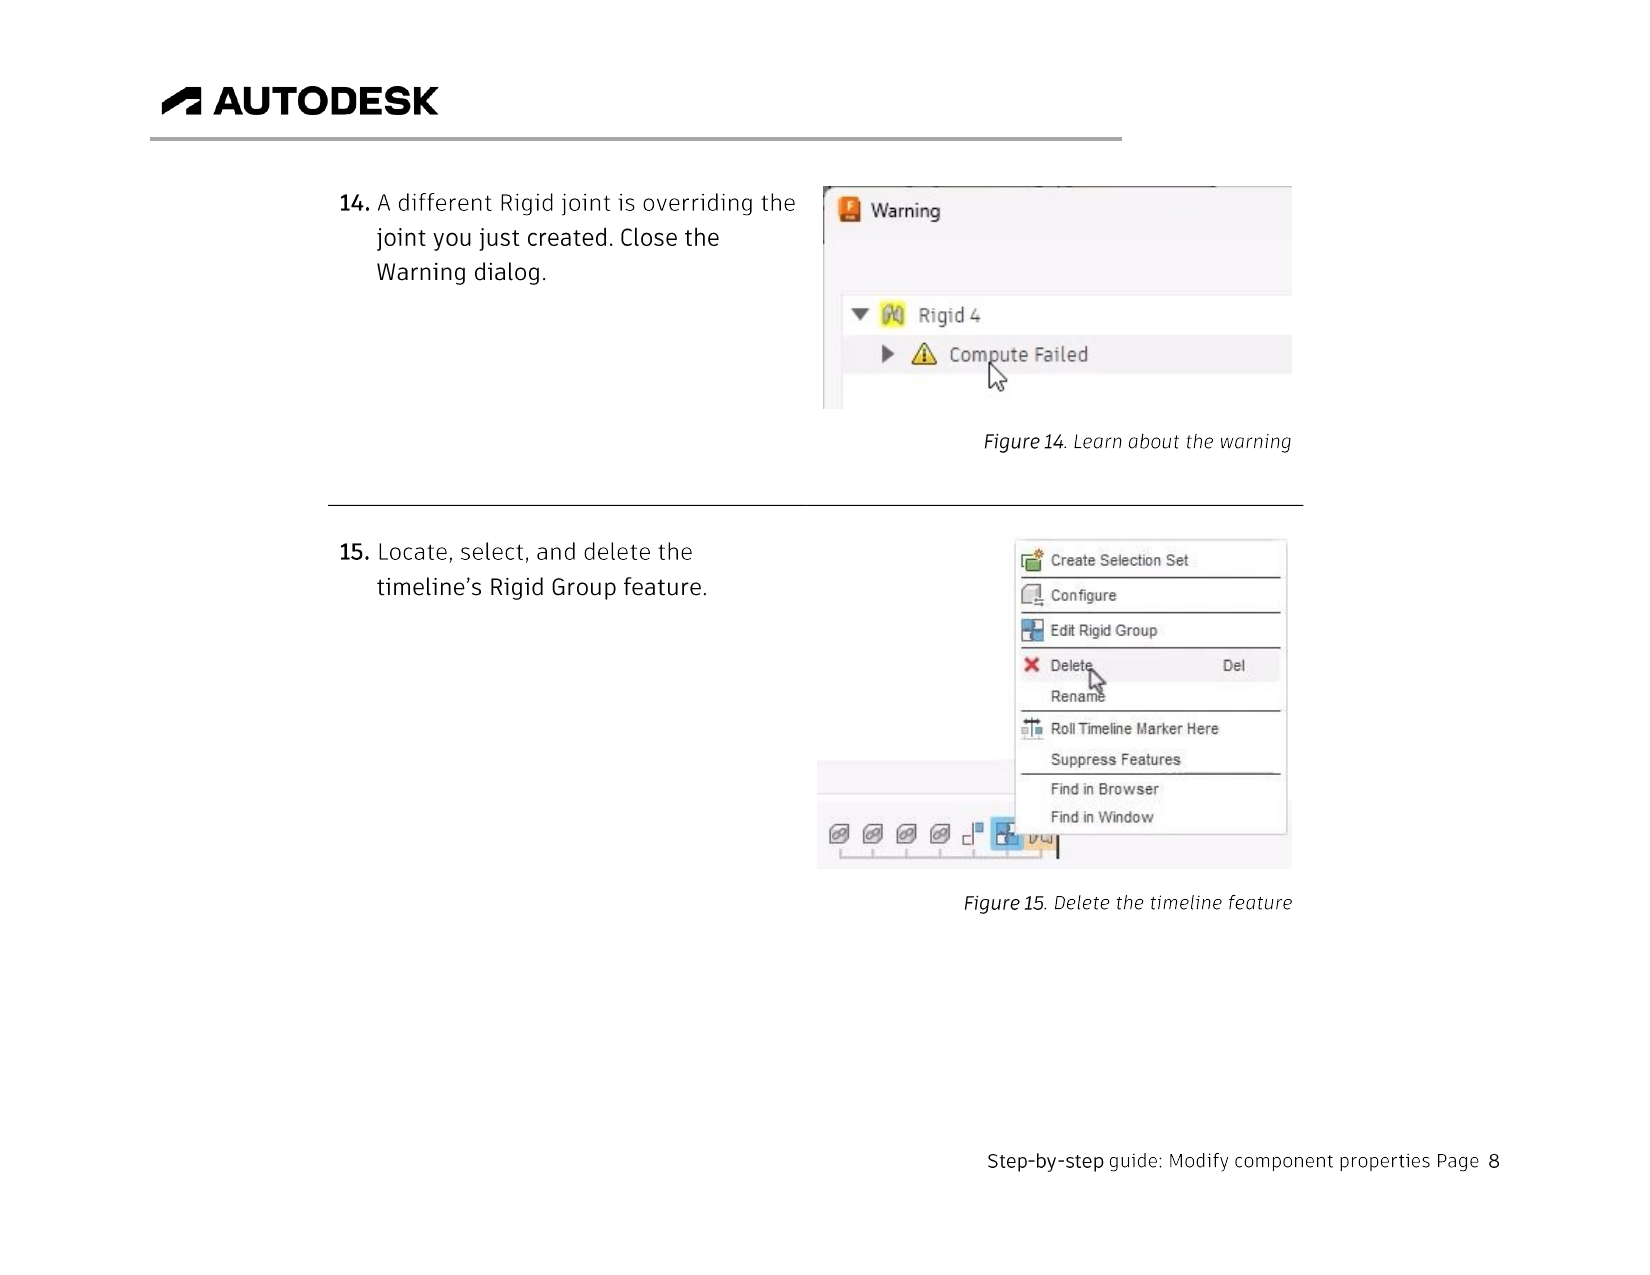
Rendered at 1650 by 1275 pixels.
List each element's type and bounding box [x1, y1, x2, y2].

picture [822, 186, 1292, 409]
text_box [963, 889, 1302, 917]
text_box [983, 427, 1302, 455]
picture [817, 535, 1293, 870]
text_box [986, 1147, 1512, 1175]
picture [160, 85, 439, 116]
text_box [339, 535, 718, 603]
text_box [339, 186, 807, 289]
